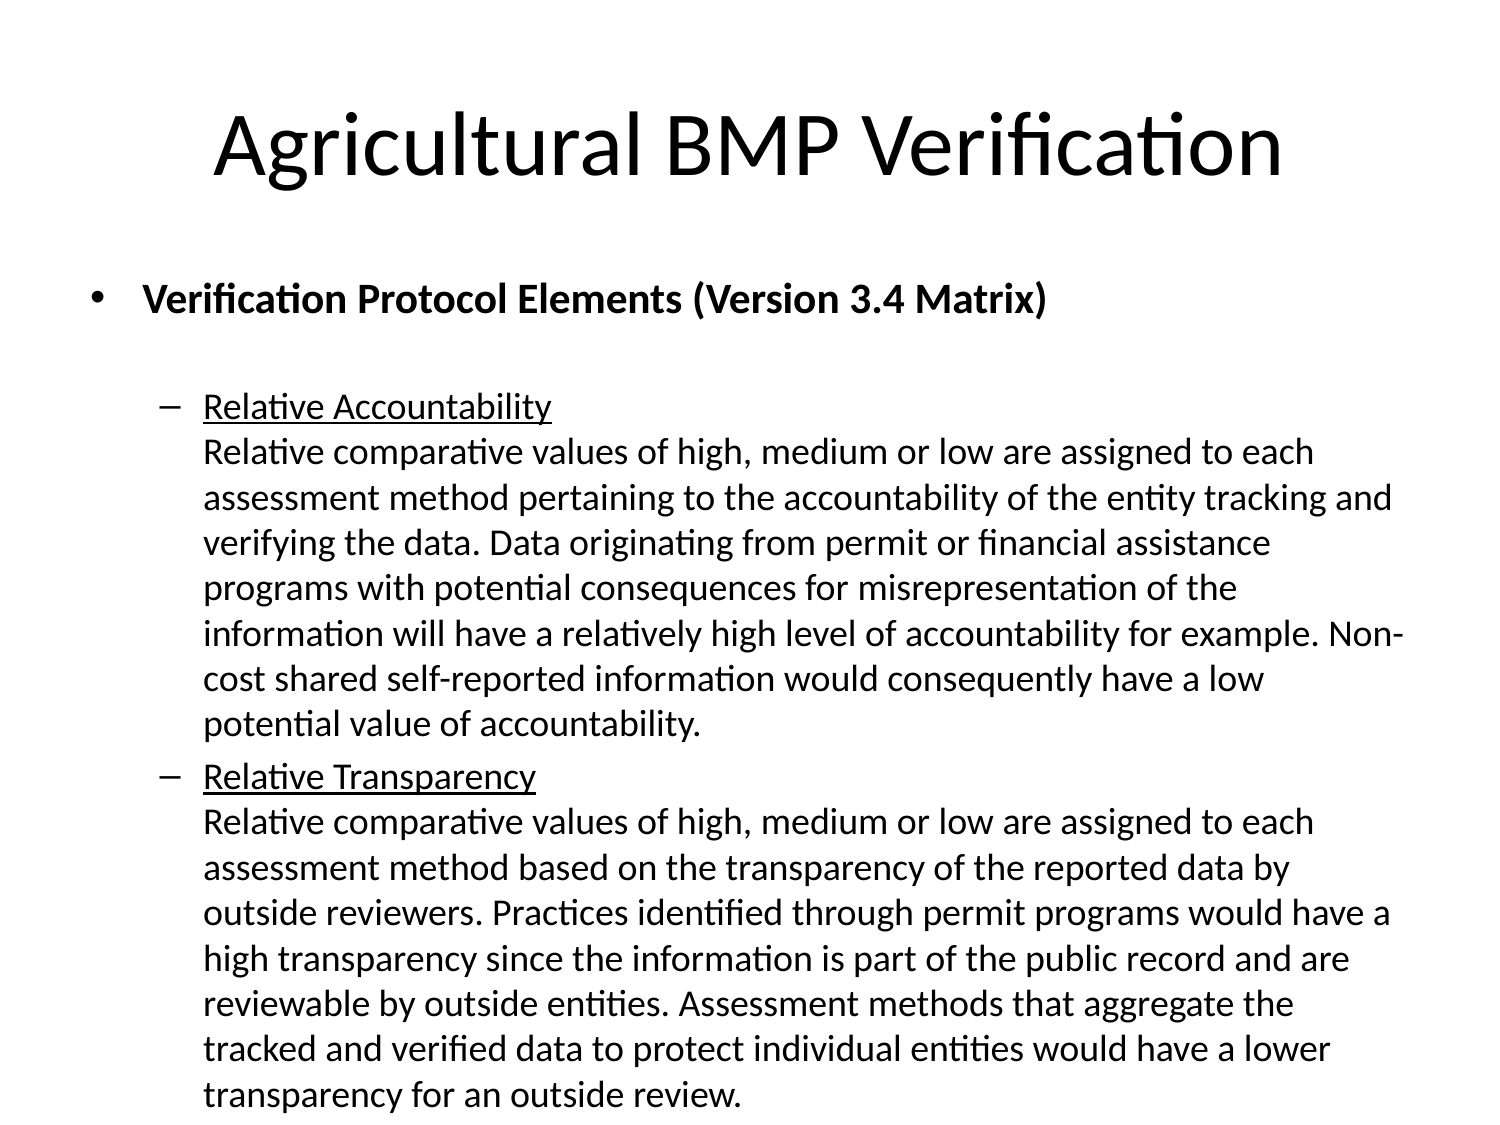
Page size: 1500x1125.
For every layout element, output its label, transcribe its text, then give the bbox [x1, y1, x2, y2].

list Verification Protocol Elements (Version 3.4 Matrix) Relative Accountability Relative comparative values of high, medium or low are assigned to each assessment method pertaining to the accountability of the entity tracking and verifying the data. Data originating from permit or financial assistance programs with potential consequences for misrepresentation of the information will have a relatively high level of accountability for example. Non-cost shared self-reported information would consequently have a low potential value of accountability. Relative Transparency Relative comparative values of high, medium or low are assigned to each assessment method based on the transparency of the reported data by outside reviewers. Practices identified through permit programs would have a high transparency since the information is part of the public record and are reviewable by outside entities. Assessment methods that aggregate the tracked and verified data to protect individual entities would have a lower transparency for an outside review. [75, 262, 1425, 1125]
title Agricultural BMP Verification [75, 45, 1425, 233]
